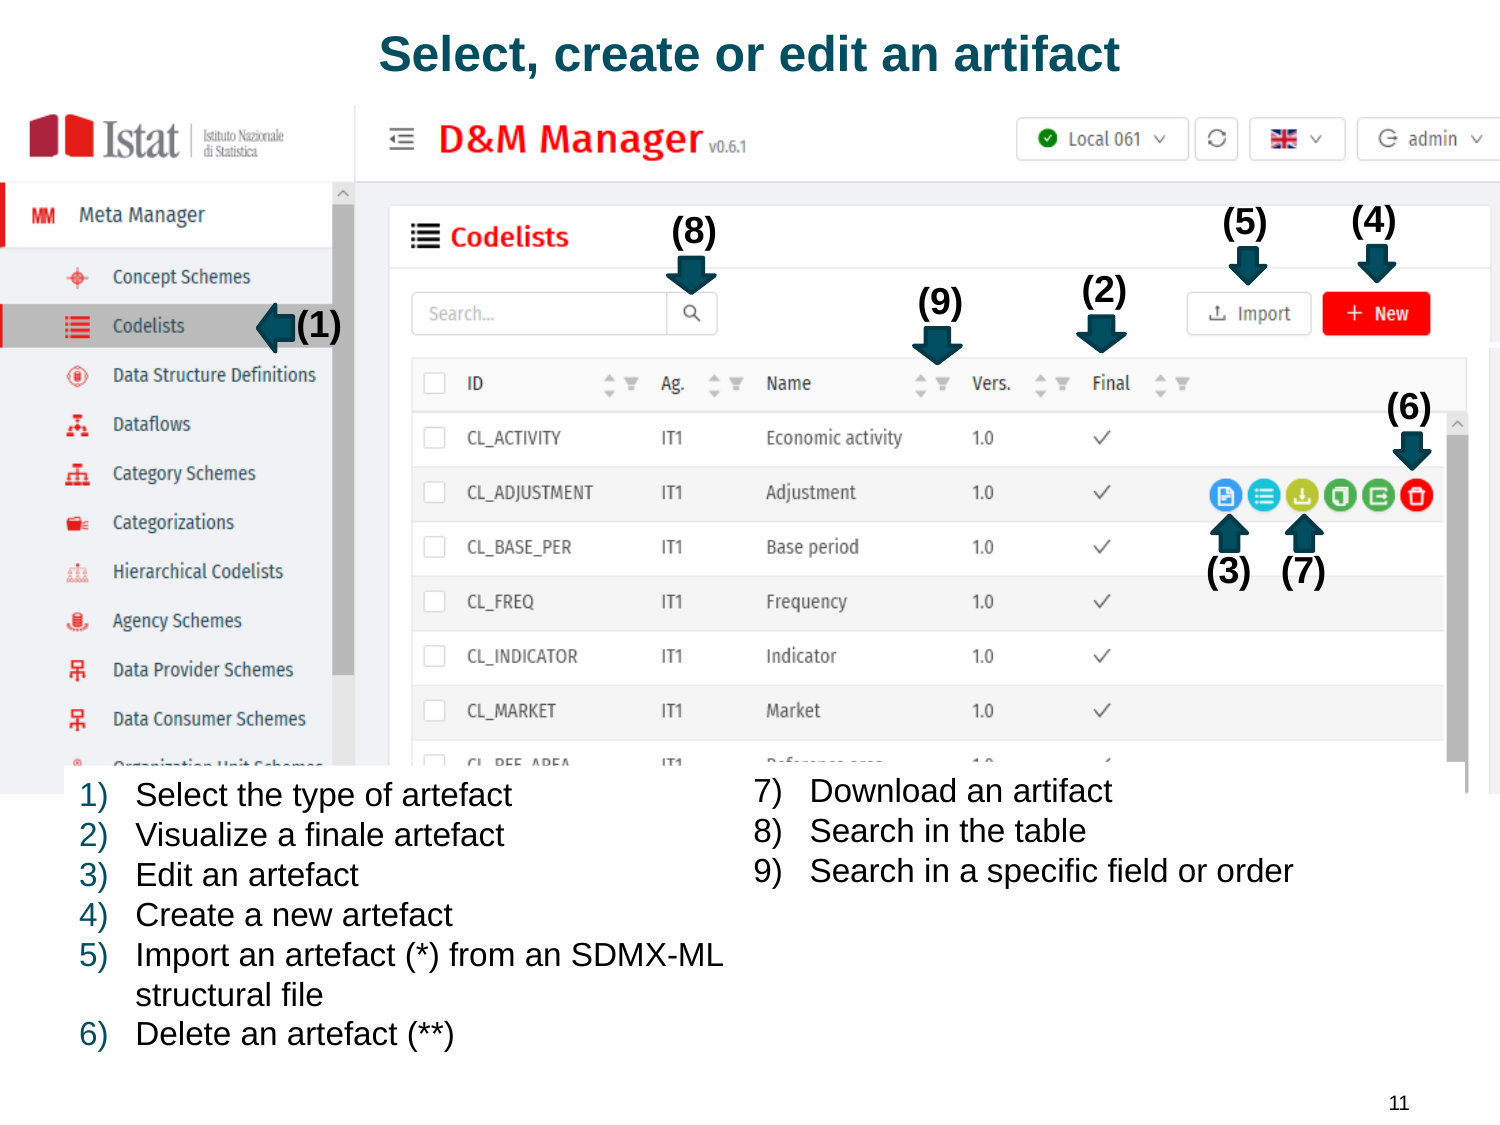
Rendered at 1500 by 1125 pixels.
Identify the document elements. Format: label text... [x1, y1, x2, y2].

picture [0, 105, 1500, 794]
slide_number 11 [1074, 1082, 1425, 1125]
title Select, create or edit an artifact [75, 20, 1425, 82]
list Select the type of artefact Visualize a finale artefact Edit an artefact Create a new artefact Import an artefact (*) from an SDMX-ML structural file Delete an artefact (**) [64, 802, 738, 1088]
text_box Download an artifact Search in the table Search in a specific field or order [738, 802, 1465, 1120]
